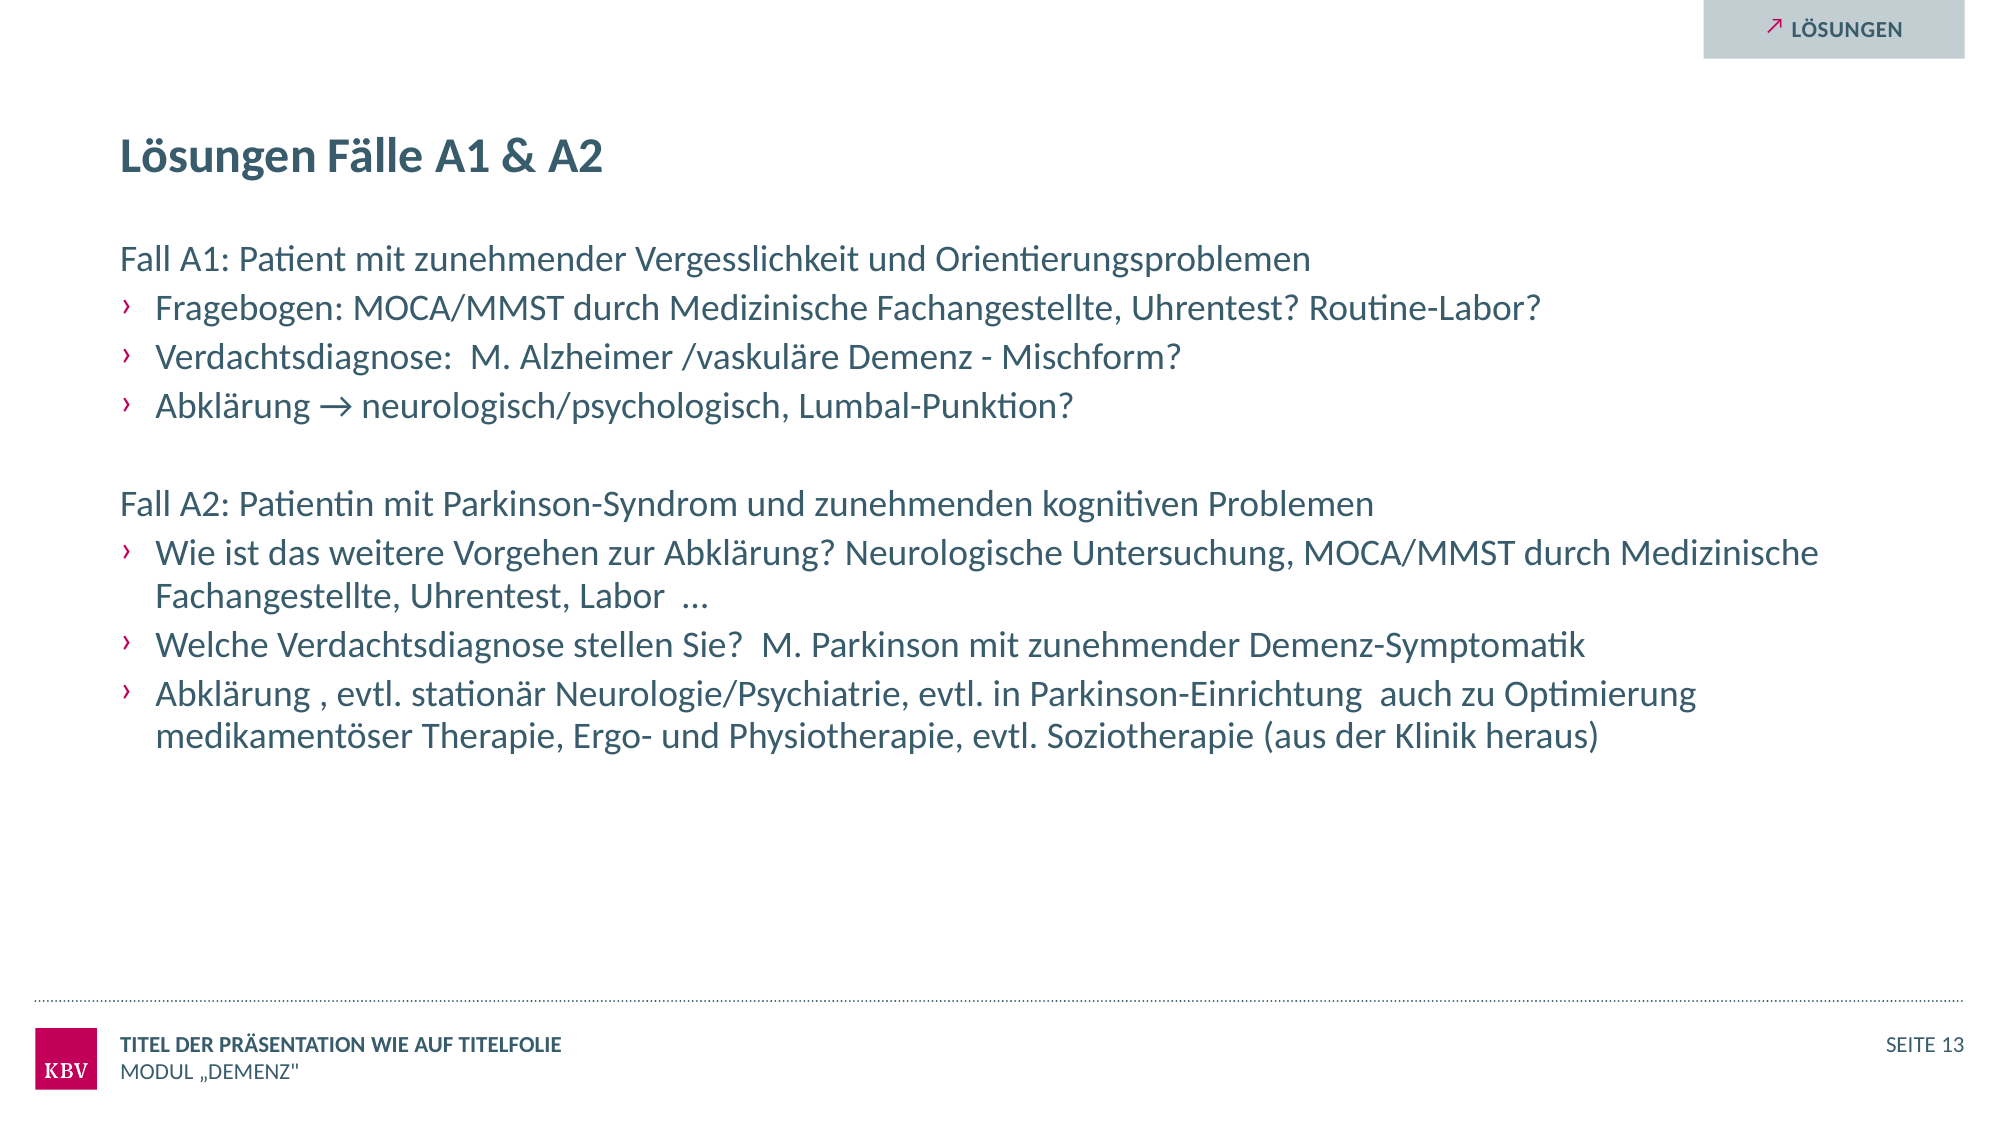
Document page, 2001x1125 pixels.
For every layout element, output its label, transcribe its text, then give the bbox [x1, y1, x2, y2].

slide_number Modul „Demenz" [120, 1057, 1668, 1084]
list Fall A1: Patient mit zunehmender Vergesslichkeit und Orientierungsproblemen Fragebogen: MOCA/MMST durch Medizinische Fachangestellte, Uhrentest? Routine-Labor? Verdachtsdiagnose: M. Alzheimer /vaskuläre Demenz - Mischform? Abklärung → neurologisch/psychologisch, Lumbal-Punktion? Fall A2: Patientin mit Parkinson-Syndrom und zunehmenden kognitiven Problemen Wie ist das weitere Vorgehen zur Abklärung? Neurologische Untersuchung, MOCA/MMST durch Medizinische Fachangestellte, Uhrentest, Labor … Welche Verdachtsdiagnose stellen Sie? M. Parkinson mit zunehmender Demenz-Symptomatik Abklärung , evtl. stationär Neurologie/Psychiatrie, evtl. in Parkinson-Einrichtung auch zu Optimierung medikamentöser Therapie, Ergo- und Physiotherapie, evtl. Soziotherapie (aus der Klinik heraus) [120, 237, 1880, 945]
slide_number Seite 13 [1787, 1030, 1965, 1057]
list Lösungen [1703, 0, 1965, 59]
footer Titel der Präsentation wie auf Titelfolie [120, 1030, 1668, 1057]
title Lösungen Fälle A1 & A2 [120, 129, 1880, 201]
